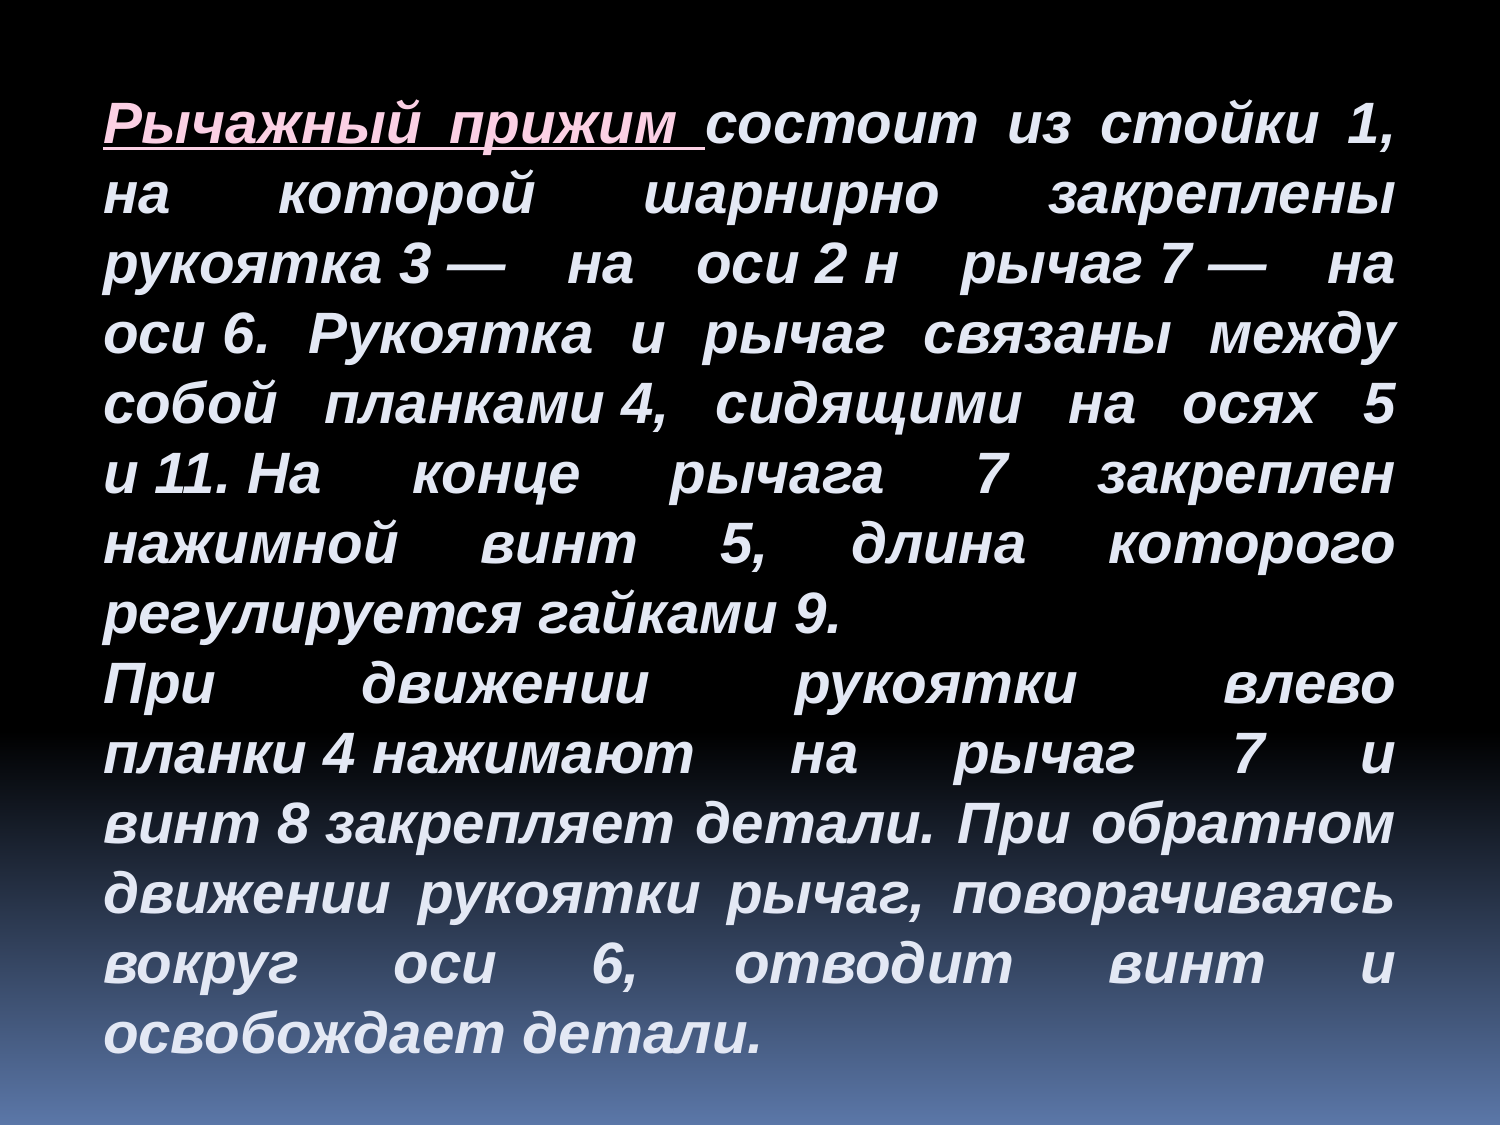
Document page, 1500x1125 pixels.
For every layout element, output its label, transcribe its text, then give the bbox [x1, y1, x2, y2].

text_box Рычажный прижим состоит из стойки 1, на которой шарнирно закреплены рукоятка 3 — на оси 2 н рычаг 7 — на оси 6. Рукоятка и рычаг связаны между собой план­ками 4, сидящими на осях 5 и 11. На конце рычага 7 закреплен нажимной винт 5, длина которого регулируется гайками 9. При движении рукоятки влево планки 4 нажимают на рычаг 7 и винт 8 закрепляет детали. При обратном движении рукоятки рычаг, поворачиваясь вокруг оси 6, отводит винт и освобождает детали. [88, 78, 1412, 1073]
